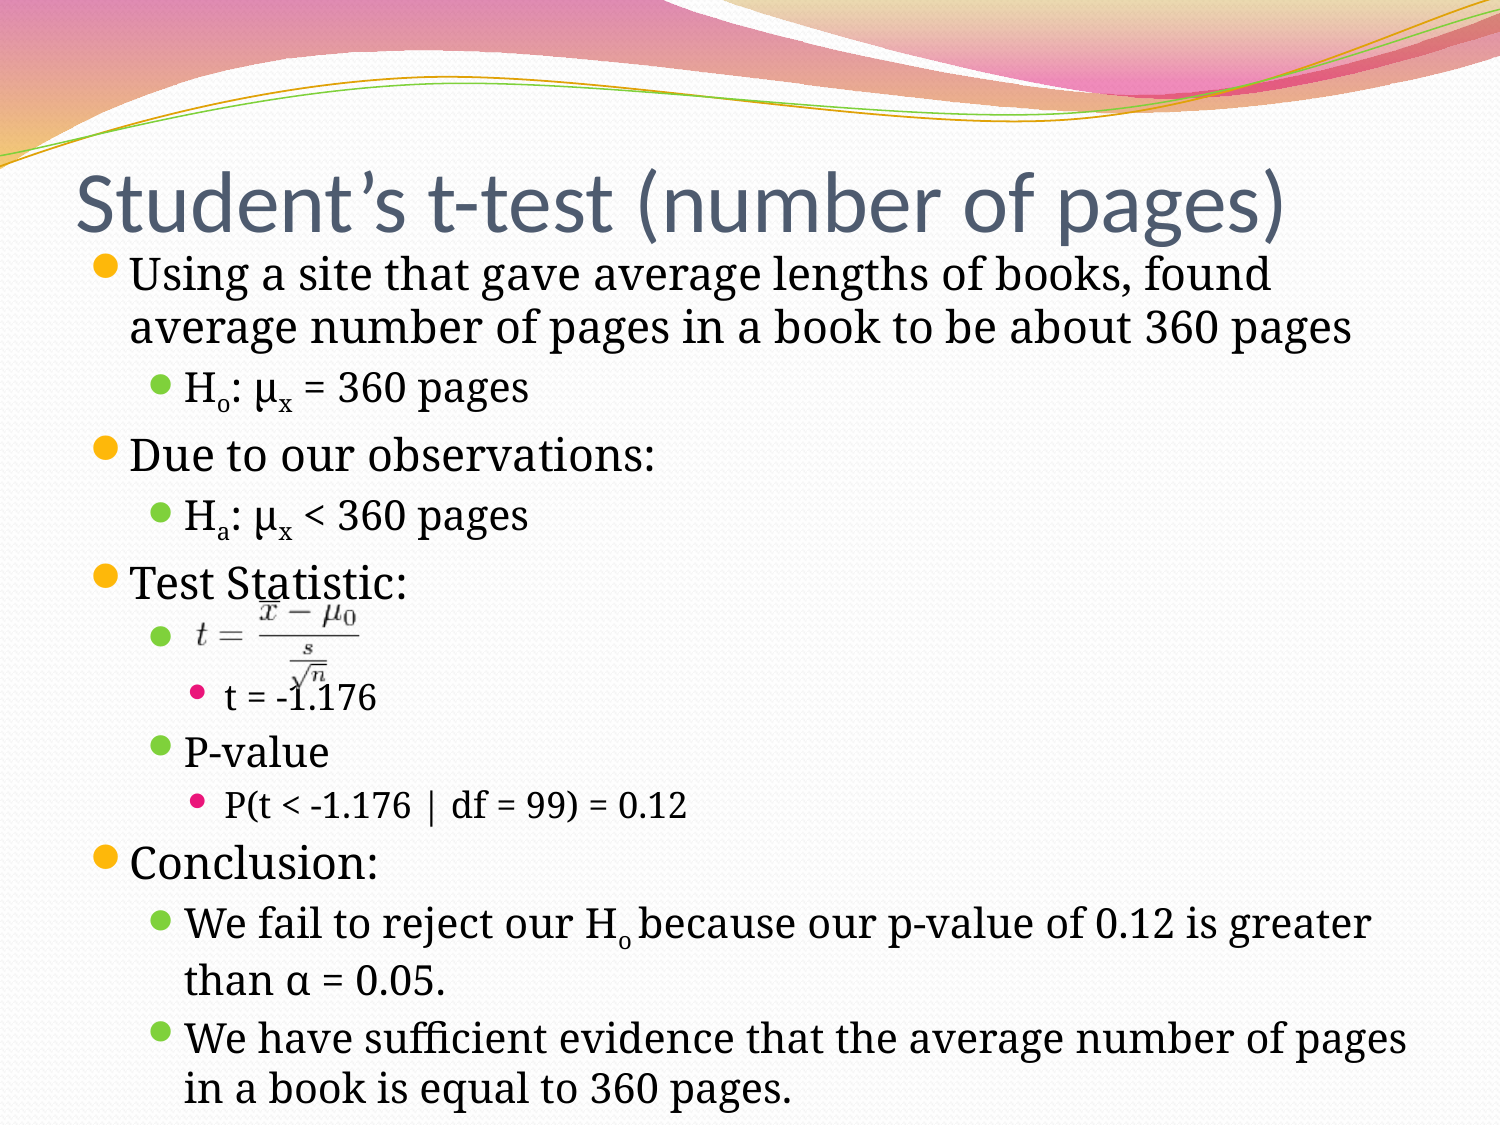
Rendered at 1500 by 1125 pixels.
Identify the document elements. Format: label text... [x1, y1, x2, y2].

list Using a site that gave average lengths of books, found average number of pages in a book to be about 360 pages Ho: μx = 360 pages Due to our observations: Ha: μx < 360 pages Test Statistic: t = -1.176 P-value P(t < -1.176 | df = 99) = 0.12 Conclusion: We fail to reject our Ho because our p-value of 0.12 is greater than α = 0.05. We have sufficient evidence that the average number of pages in a book is equal to 360 pages. [75, 237, 1425, 1125]
picture [174, 584, 363, 701]
title Student’s t-test (number of pages) [75, 62, 1425, 237]
